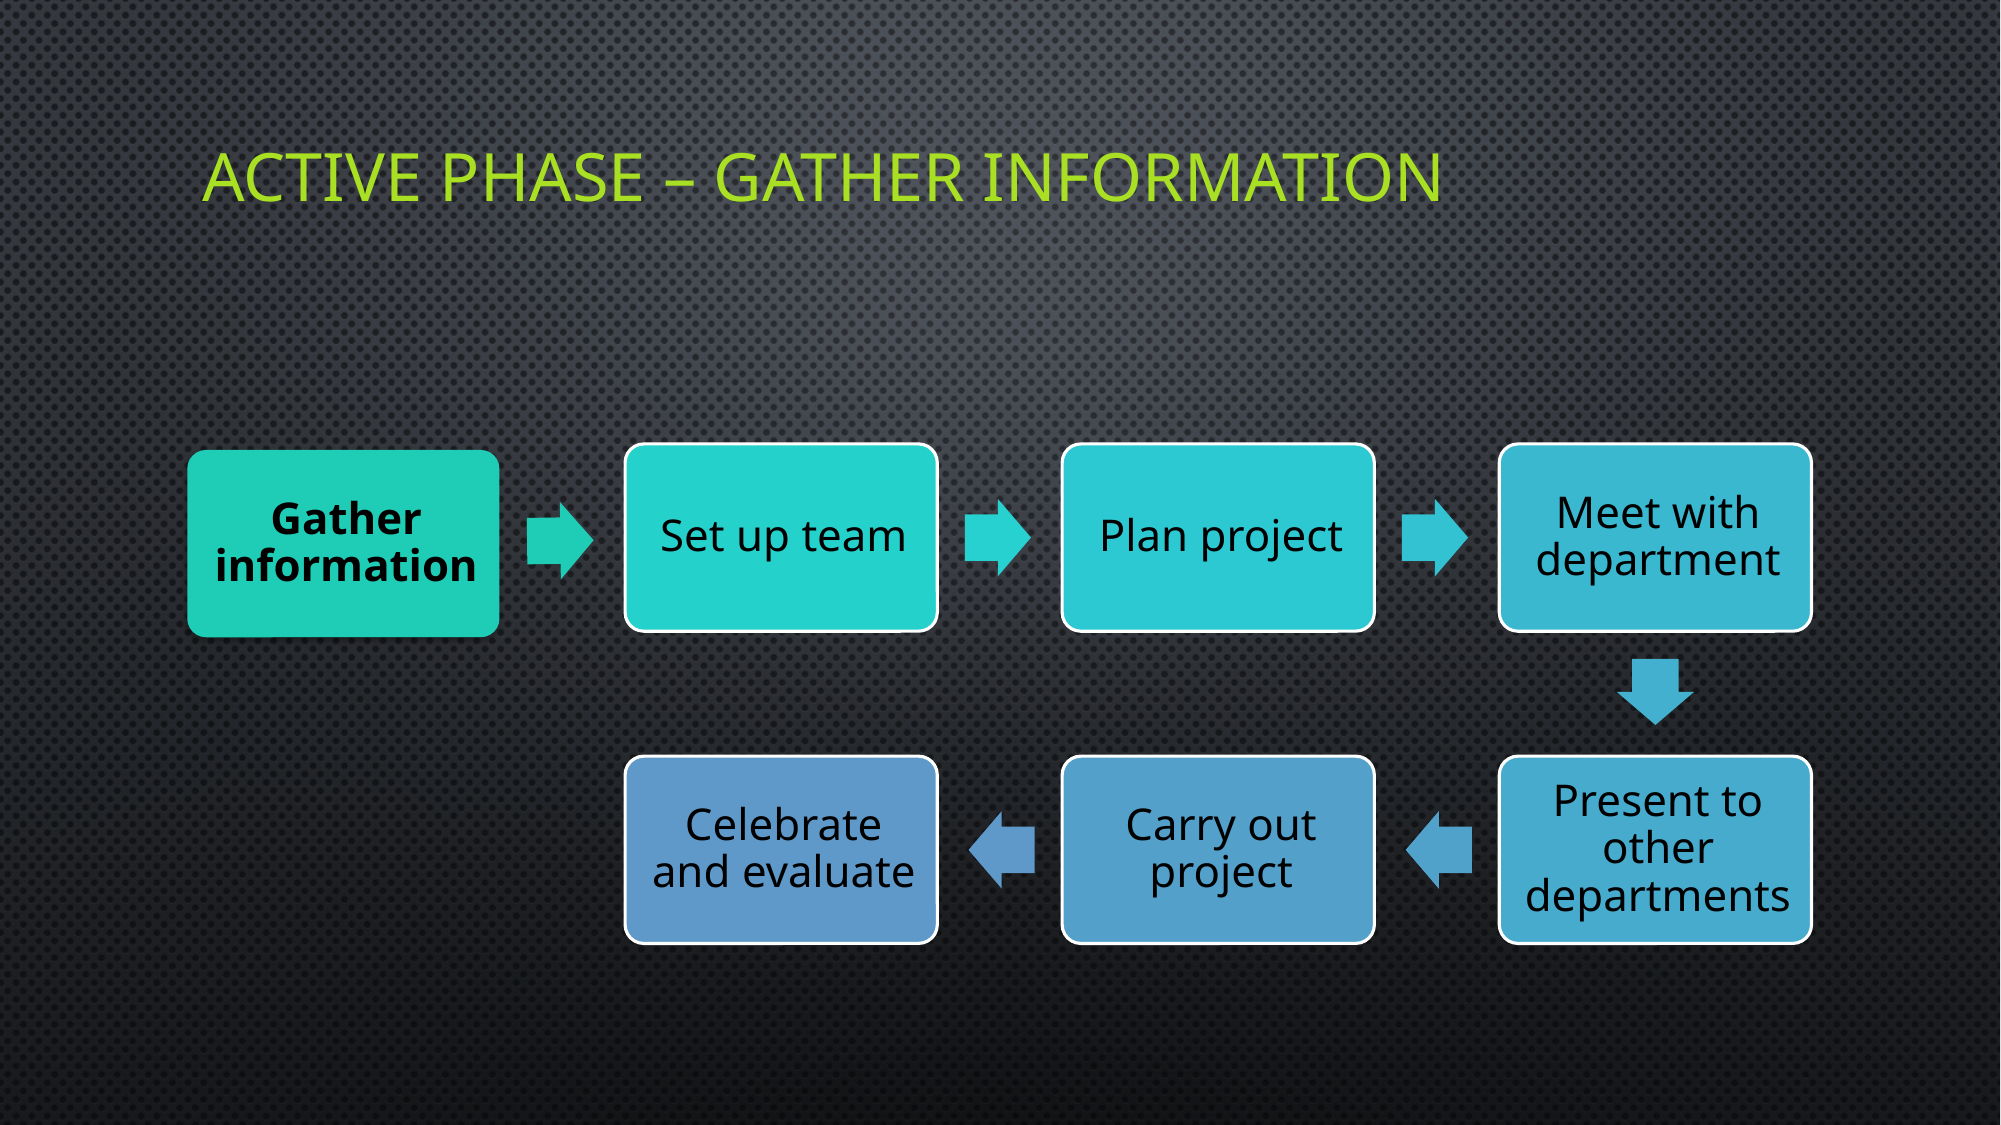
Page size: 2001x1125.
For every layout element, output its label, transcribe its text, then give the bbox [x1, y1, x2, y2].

title Active Phase – Gather information [187, 99, 1813, 250]
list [186, 437, 1813, 951]
